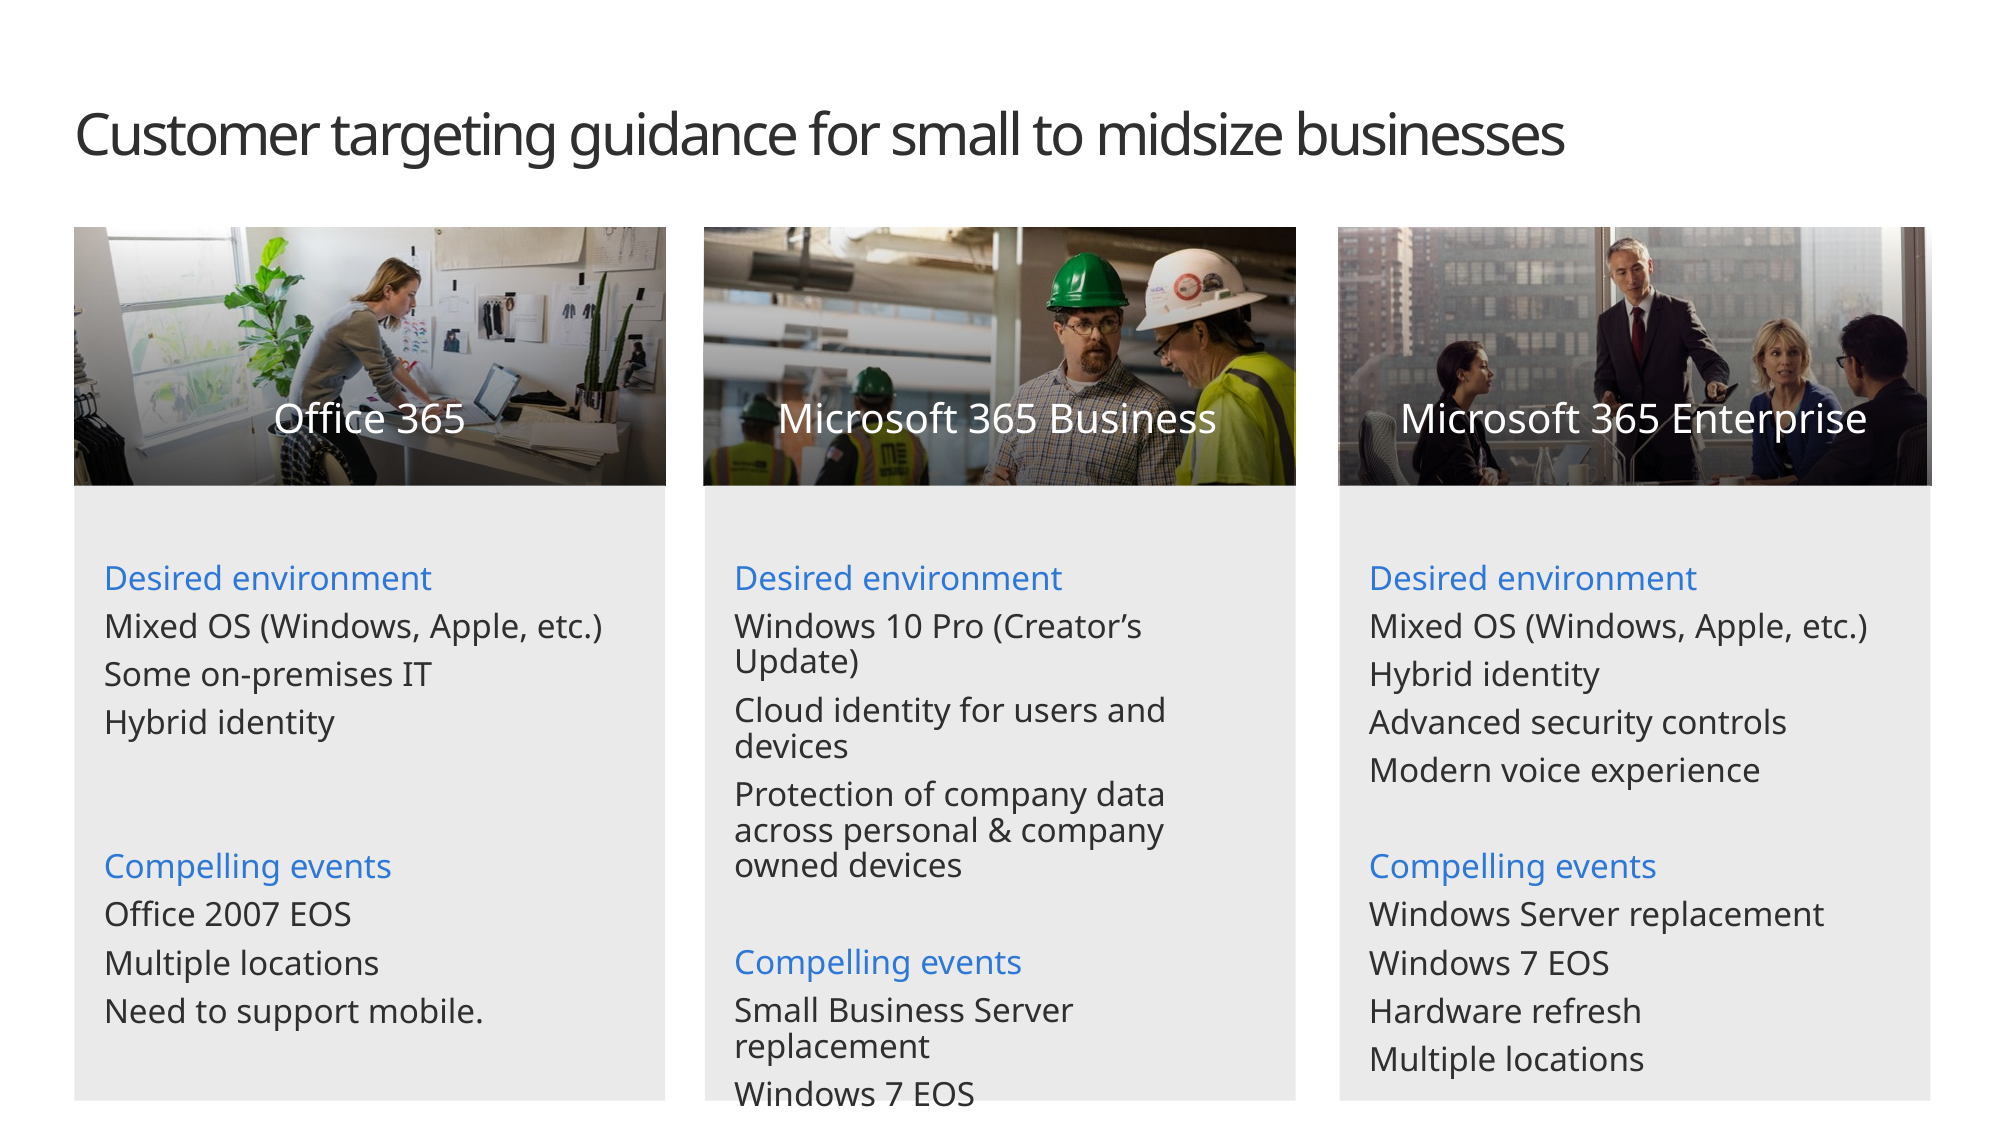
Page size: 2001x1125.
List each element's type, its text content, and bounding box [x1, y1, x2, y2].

text_box Desired environment Mixed OS (Windows, Apple, etc.) Hybrid identity Advanced security controls Modern voice experience Compelling events Windows Server replacement Windows 7 EOS Hardware refresh Multiple locations [1339, 485, 1931, 1101]
picture [704, 227, 1296, 486]
title Customer targeting guidance for small to midsize businesses [74, 101, 1930, 167]
picture [74, 227, 666, 486]
text_box Desired environment Mixed OS (Windows, Apple, etc.) Some on-premises IT Hybrid identity Compelling events Office 2007 EOS Multiple locations Need to support mobile. [74, 486, 666, 1101]
text_box [1340, 226, 1932, 486]
text_box Desired environment Windows 10 Pro (Creator’s Update) Cloud identity for users and devices Protection of company data across personal & company owned devices Compelling events Small Business Server replacement Windows 7 EOS Hardware refresh Multiple locations [704, 486, 1296, 1101]
picture [1338, 227, 1927, 486]
